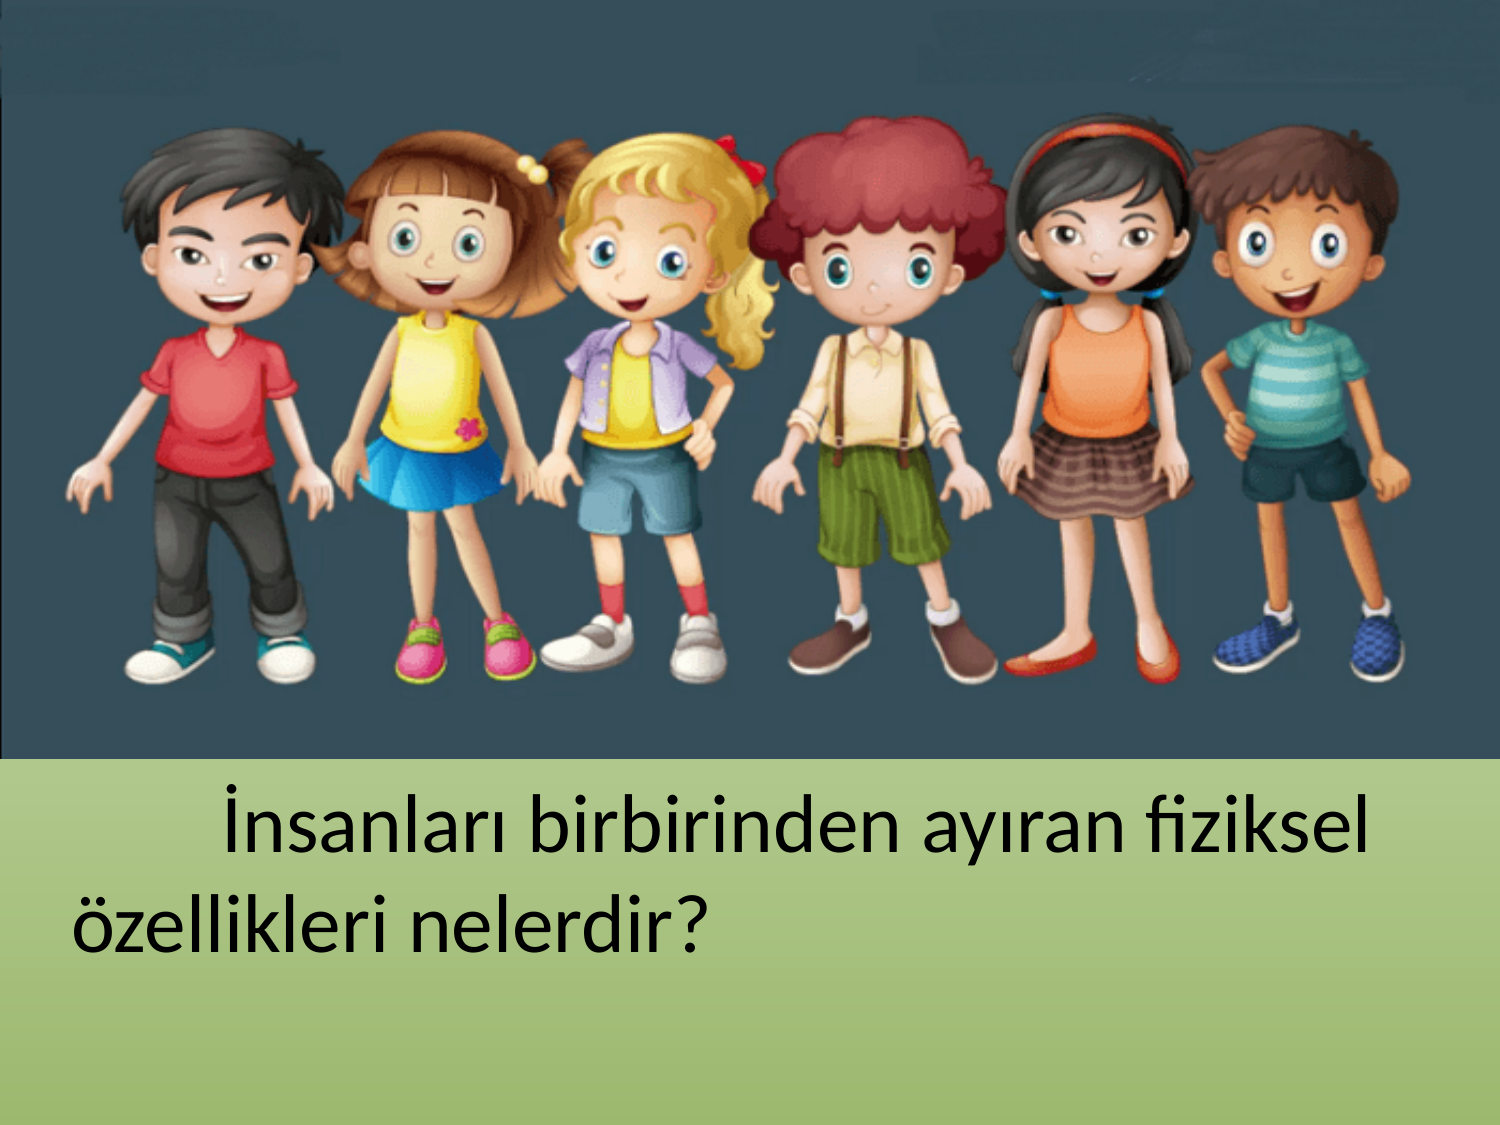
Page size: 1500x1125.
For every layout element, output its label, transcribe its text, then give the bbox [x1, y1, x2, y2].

picture [0, 0, 1500, 759]
list İnsanları birbirinden ayıran fiziksel özellikleri nelerdir? [0, 766, 1407, 1079]
